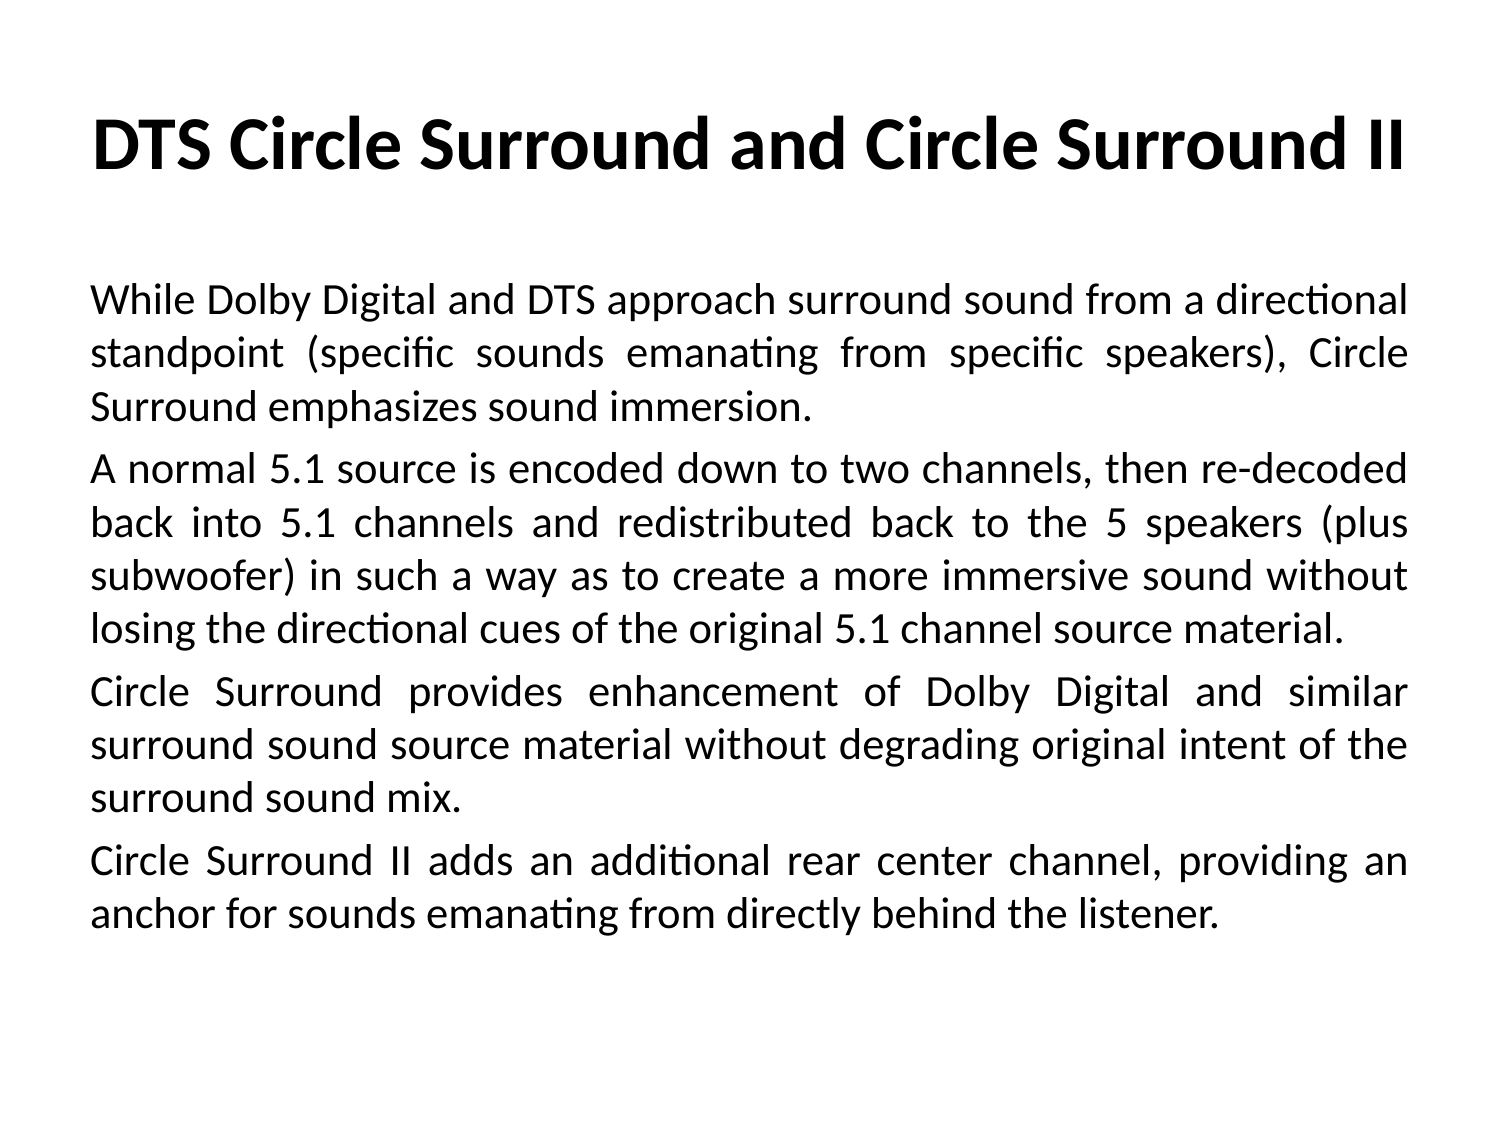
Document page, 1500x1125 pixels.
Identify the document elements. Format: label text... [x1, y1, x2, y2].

title DTS Circle Surround and Circle Surround II [75, 45, 1425, 233]
list While Dolby Digital and DTS approach surround sound from a directional standpoint (specific sounds emanating from specific speakers), Circle Surround emphasizes sound immersion. A normal 5.1 source is encoded down to two channels, then re-decoded back into 5.1 channels and redistributed back to the 5 speakers (plus subwoofer) in such a way as to create a more immersive sound without losing the directional cues of the original 5.1 channel source material. Circle Surround provides enhancement of Dolby Digital and similar surround sound source material without degrading original intent of the surround sound mix. Circle Surround II adds an additional rear center channel, providing an anchor for sounds emanating from directly behind the listener. [75, 262, 1425, 1005]
